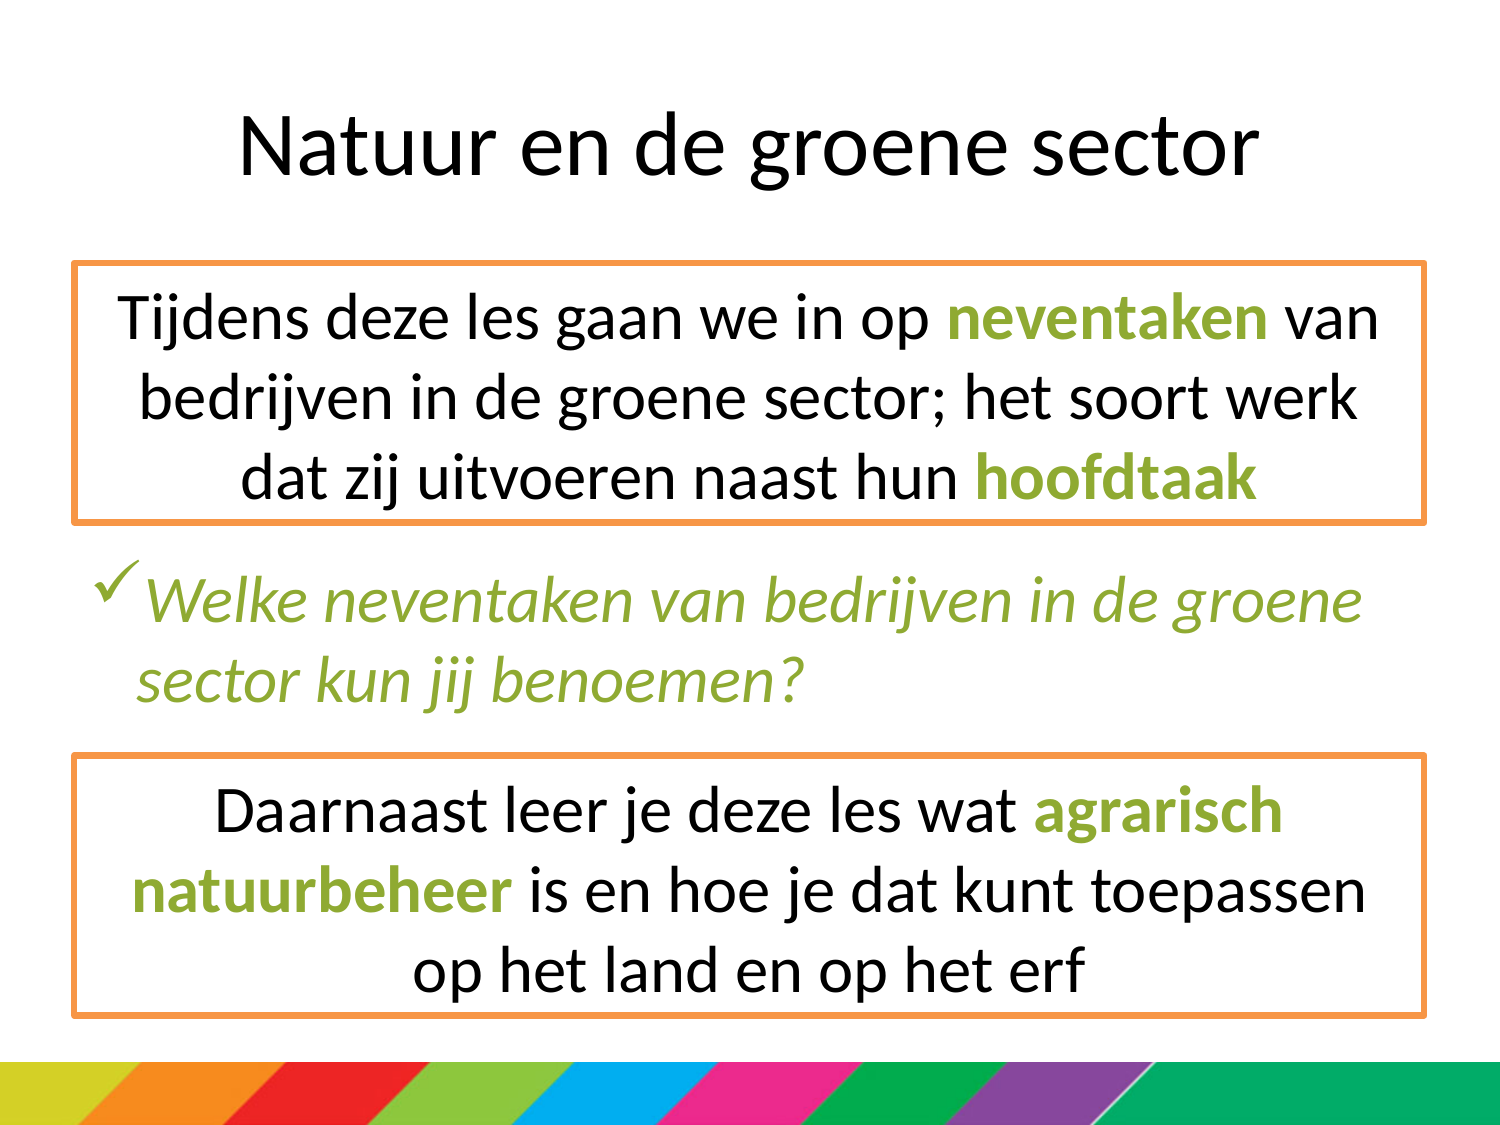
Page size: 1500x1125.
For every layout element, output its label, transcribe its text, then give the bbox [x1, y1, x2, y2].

picture [0, 1062, 574, 1125]
picture [656, 1062, 1500, 1125]
text_box Welke neventaken van bedrijven in de groene sector kun jij benoemen? [74, 548, 1425, 723]
list Tijdens deze les gaan we in op neventaken van bedrijven in de groene sector; het soort werk dat zij uitvoeren naast hun hoofdtaak [72, 261, 1426, 525]
text_box Daarnaast leer je deze les wat agrarisch natuurbeheer is en hoe je dat kunt toepassen op het land en op het erf [72, 754, 1426, 1017]
title Natuur en de groene sector [75, 45, 1425, 233]
